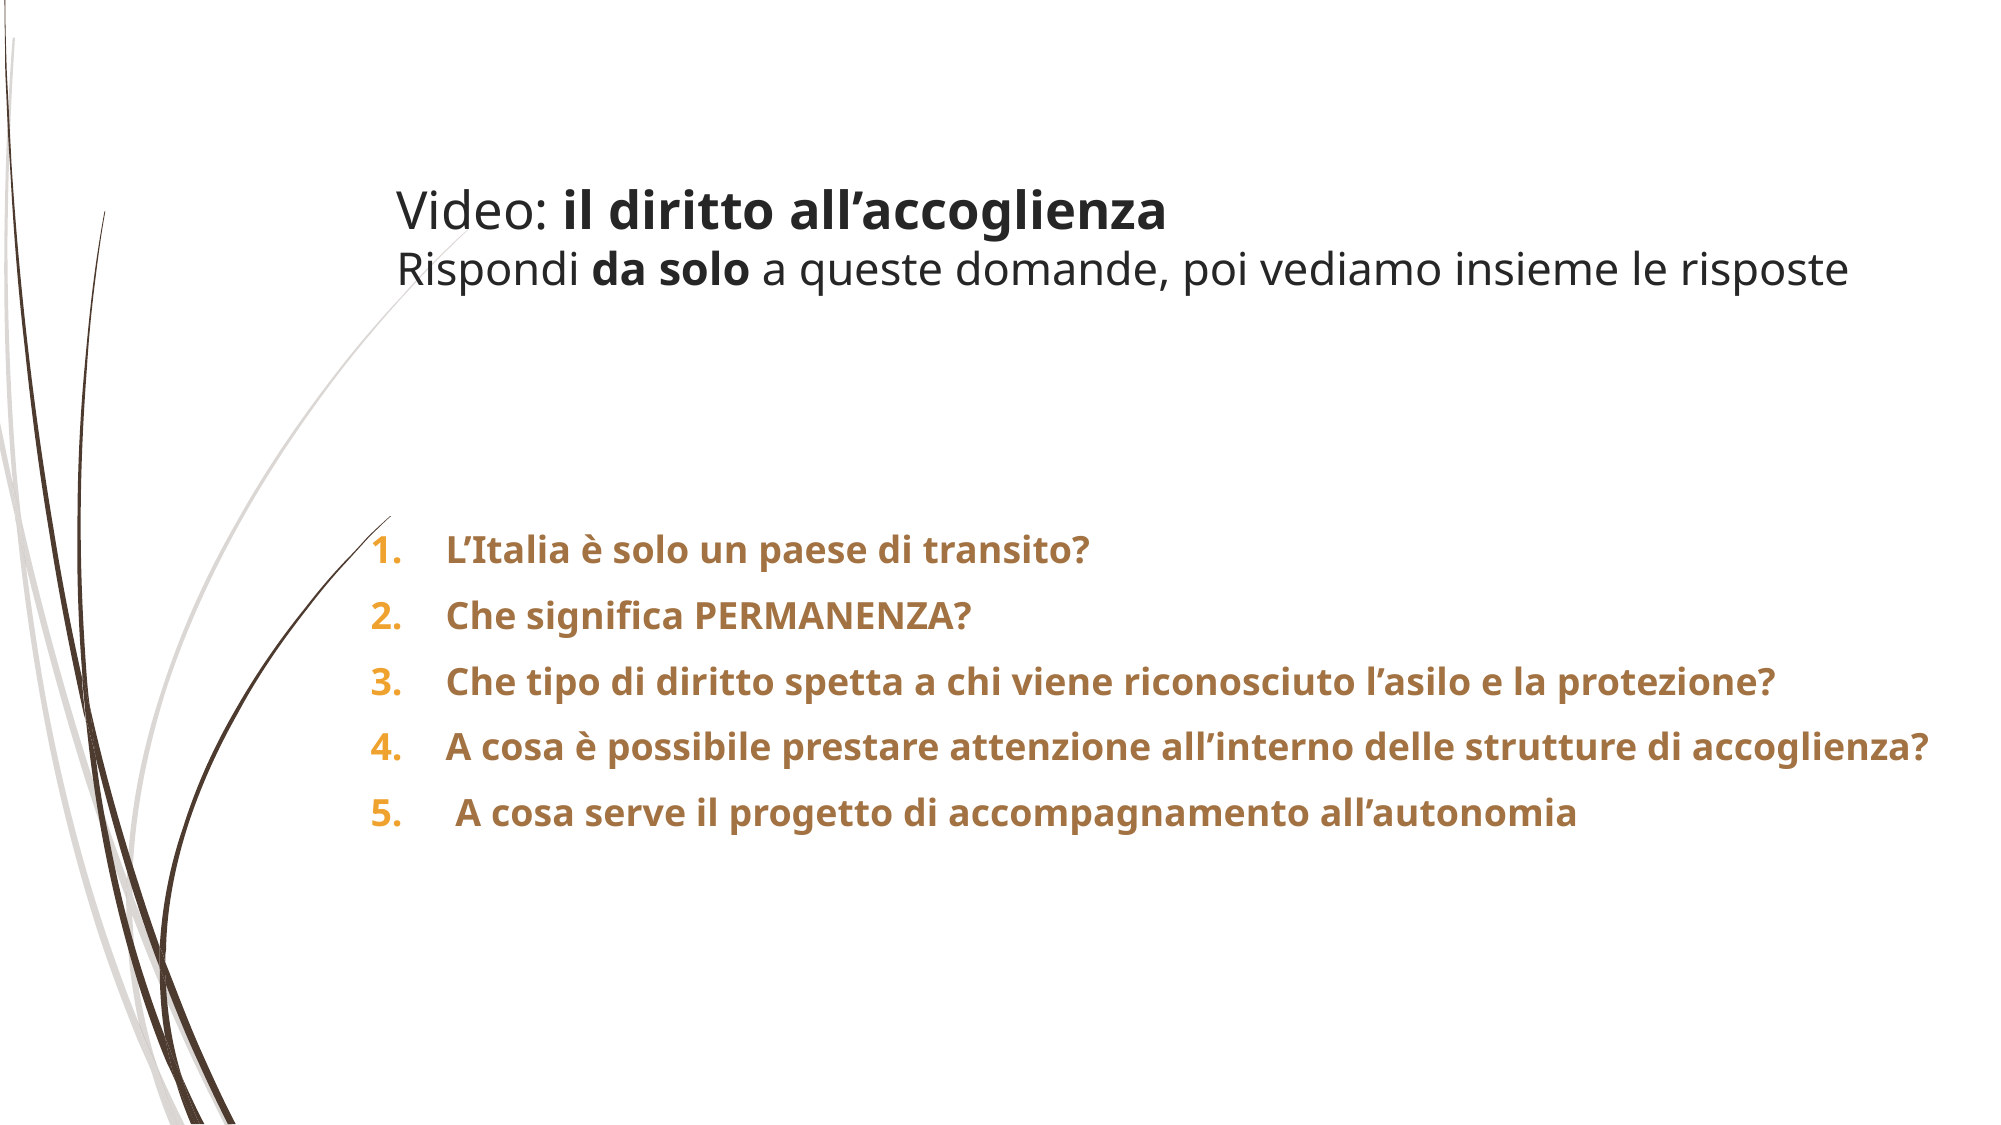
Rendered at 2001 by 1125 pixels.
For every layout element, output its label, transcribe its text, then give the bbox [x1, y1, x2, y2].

list L’Italia è solo un paese di transito? Che significa PERMANENZA? Che tipo di diritto spetta a chi viene riconosciuto l’asilo e la protezione? A cosa è possibile prestare attenzione all’interno delle strutture di accoglienza? A cosa serve il progetto di accompagnamento all’autonomia [355, 518, 1977, 931]
title Video: il diritto all’accoglienza Rispondi da solo a queste domande, poi vediamo insieme le risposte [381, 161, 1872, 375]
